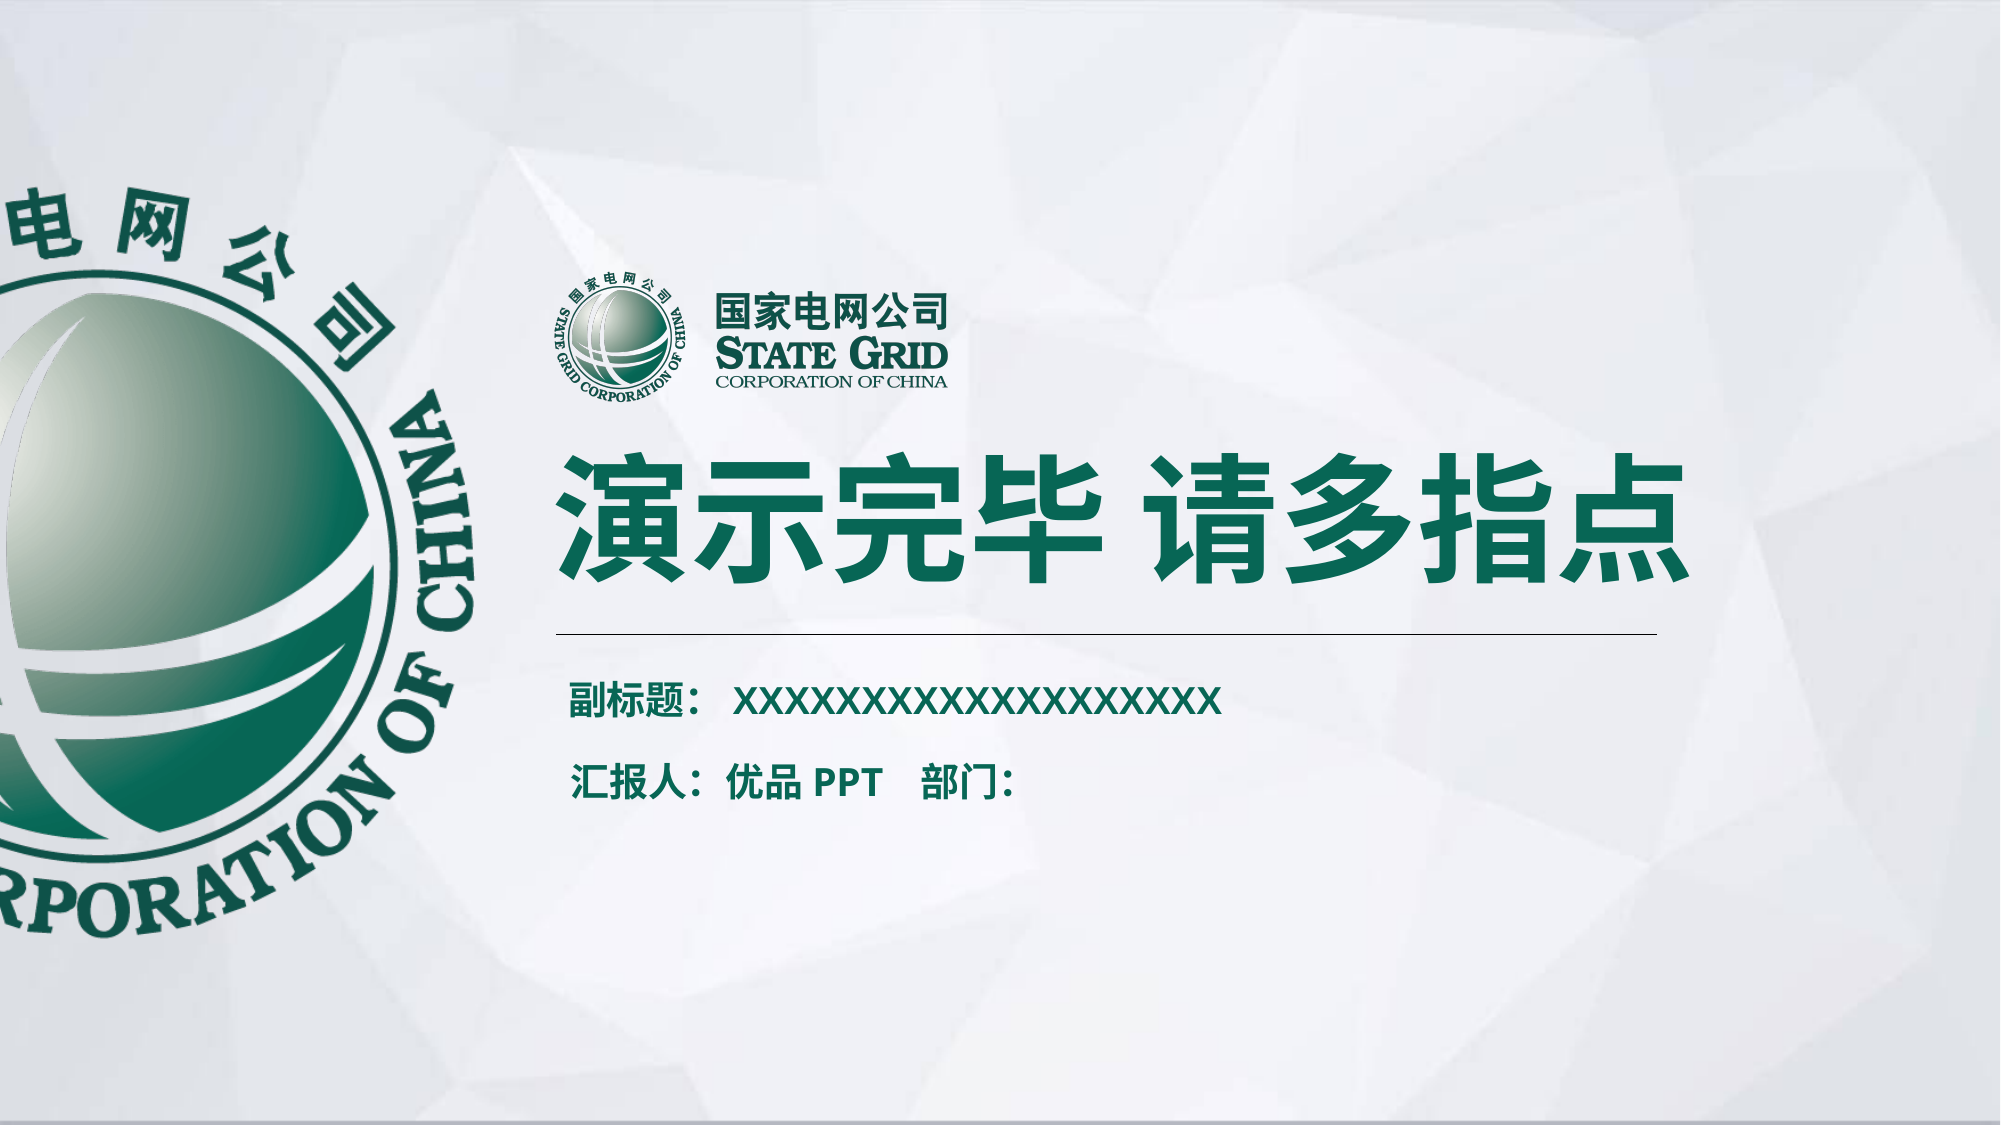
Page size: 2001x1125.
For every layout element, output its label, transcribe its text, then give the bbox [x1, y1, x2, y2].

text_box 演示完毕 请多指点 [548, 424, 1816, 607]
text_box 部门： [905, 749, 1053, 812]
picture [0, 0, 2001, 1125]
text_box 汇报人：优品PPT [555, 749, 899, 812]
text_box 副标题：XXXXXXXXXXXXXXXXXXX [553, 645, 1302, 730]
